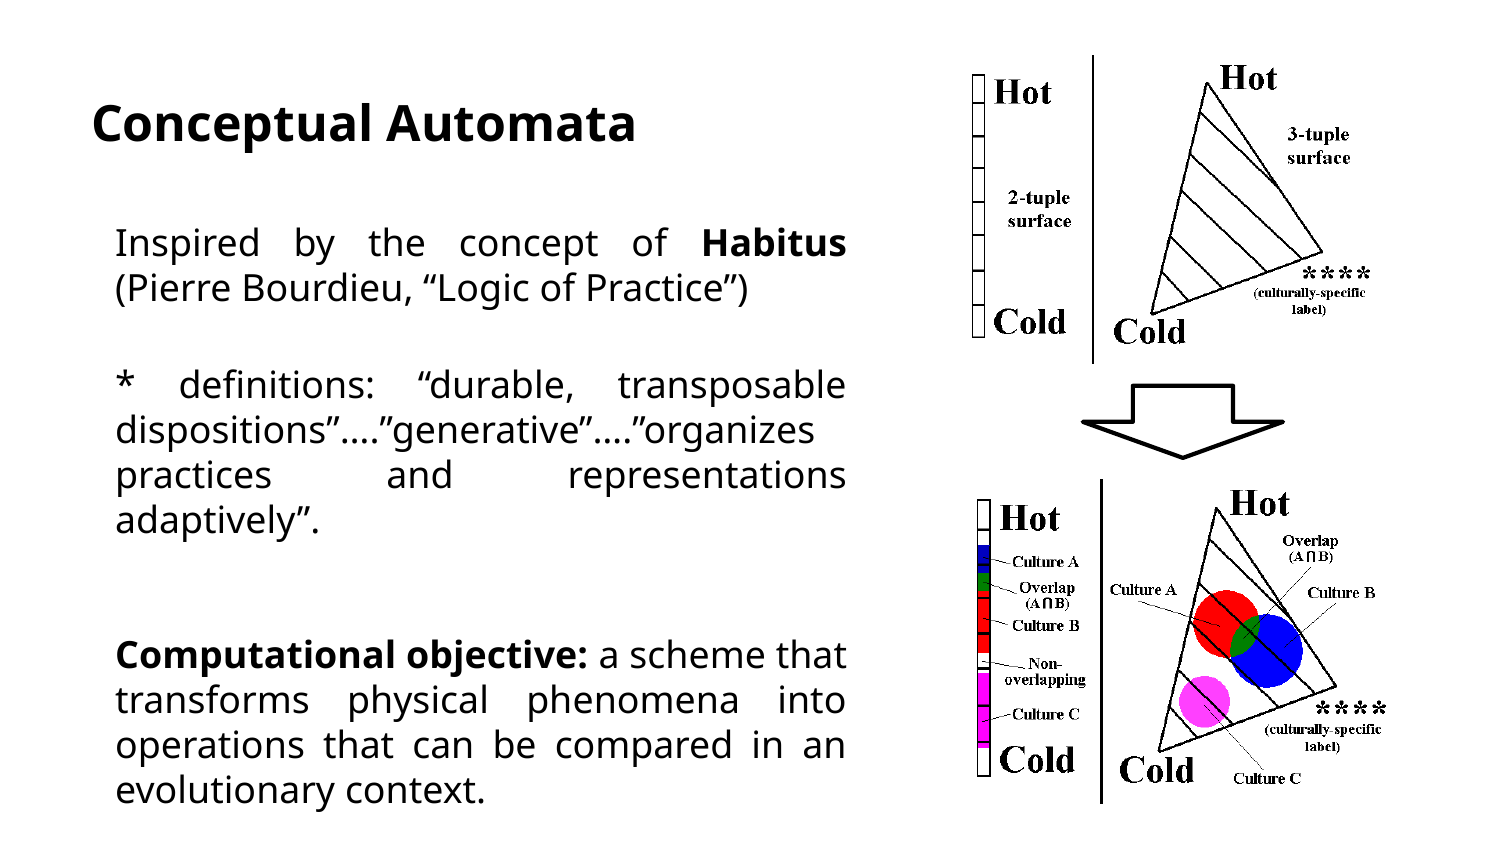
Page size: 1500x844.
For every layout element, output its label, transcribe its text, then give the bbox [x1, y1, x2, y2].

text_box [1082, 385, 1284, 458]
picture [960, 55, 1374, 364]
text_box Conceptual Automata [76, 67, 764, 161]
picture [960, 479, 1390, 805]
text_box Inspired by the concept of Habitus (Pierre Bourdieu, “Logic of Practice”) * definitions: “durable, transposable dispositions”….”generative”….”organizes practices and representations adaptively”. Computational objective: a scheme that transforms physical phenomena into operations that can be compared in an evolutionary context. [100, 203, 863, 781]
